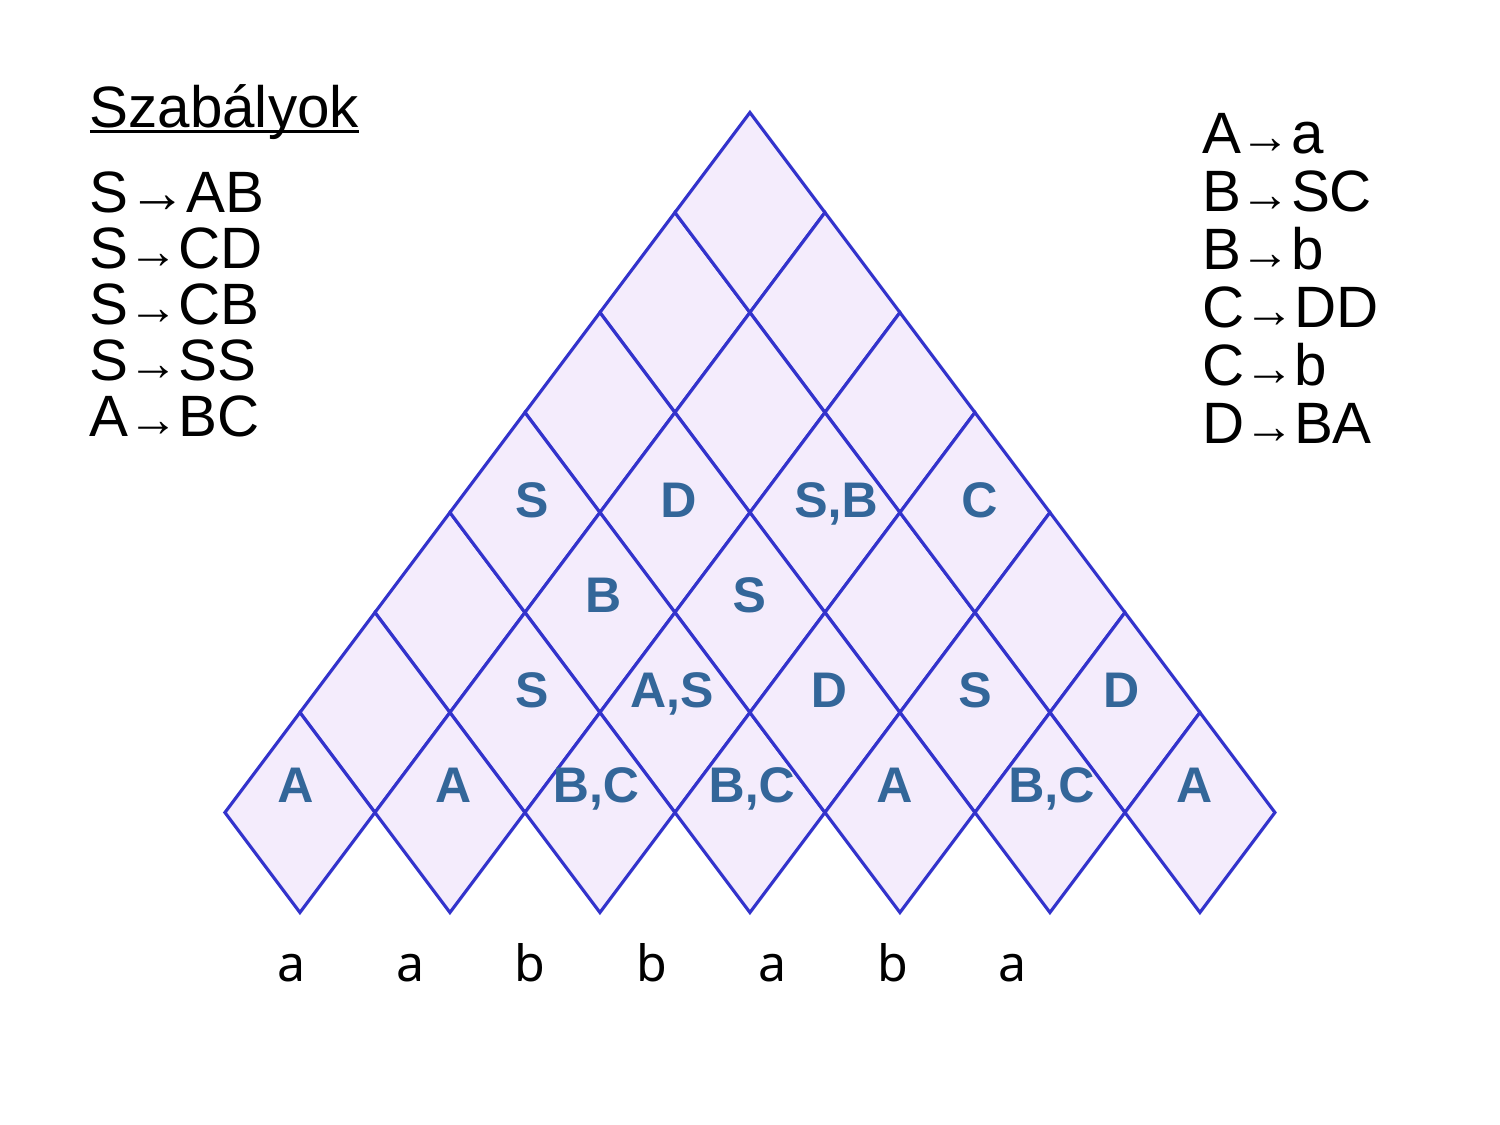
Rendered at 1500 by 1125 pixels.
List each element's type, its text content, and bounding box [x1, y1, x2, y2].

text_box [380, 820, 520, 913]
text_box [530, 820, 670, 913]
text_box [830, 820, 970, 913]
text_box [1130, 820, 1270, 913]
text_box [224, 763, 370, 913]
text_box [680, 820, 820, 913]
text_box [74, 74, 1413, 464]
text_box S S B,C S A,D S D S,B C B S S A,S D S D A A B,C B,C A B,C A [262, 174, 1475, 820]
text_box [980, 820, 1120, 913]
text_box a a b b a b a [262, 924, 1250, 999]
